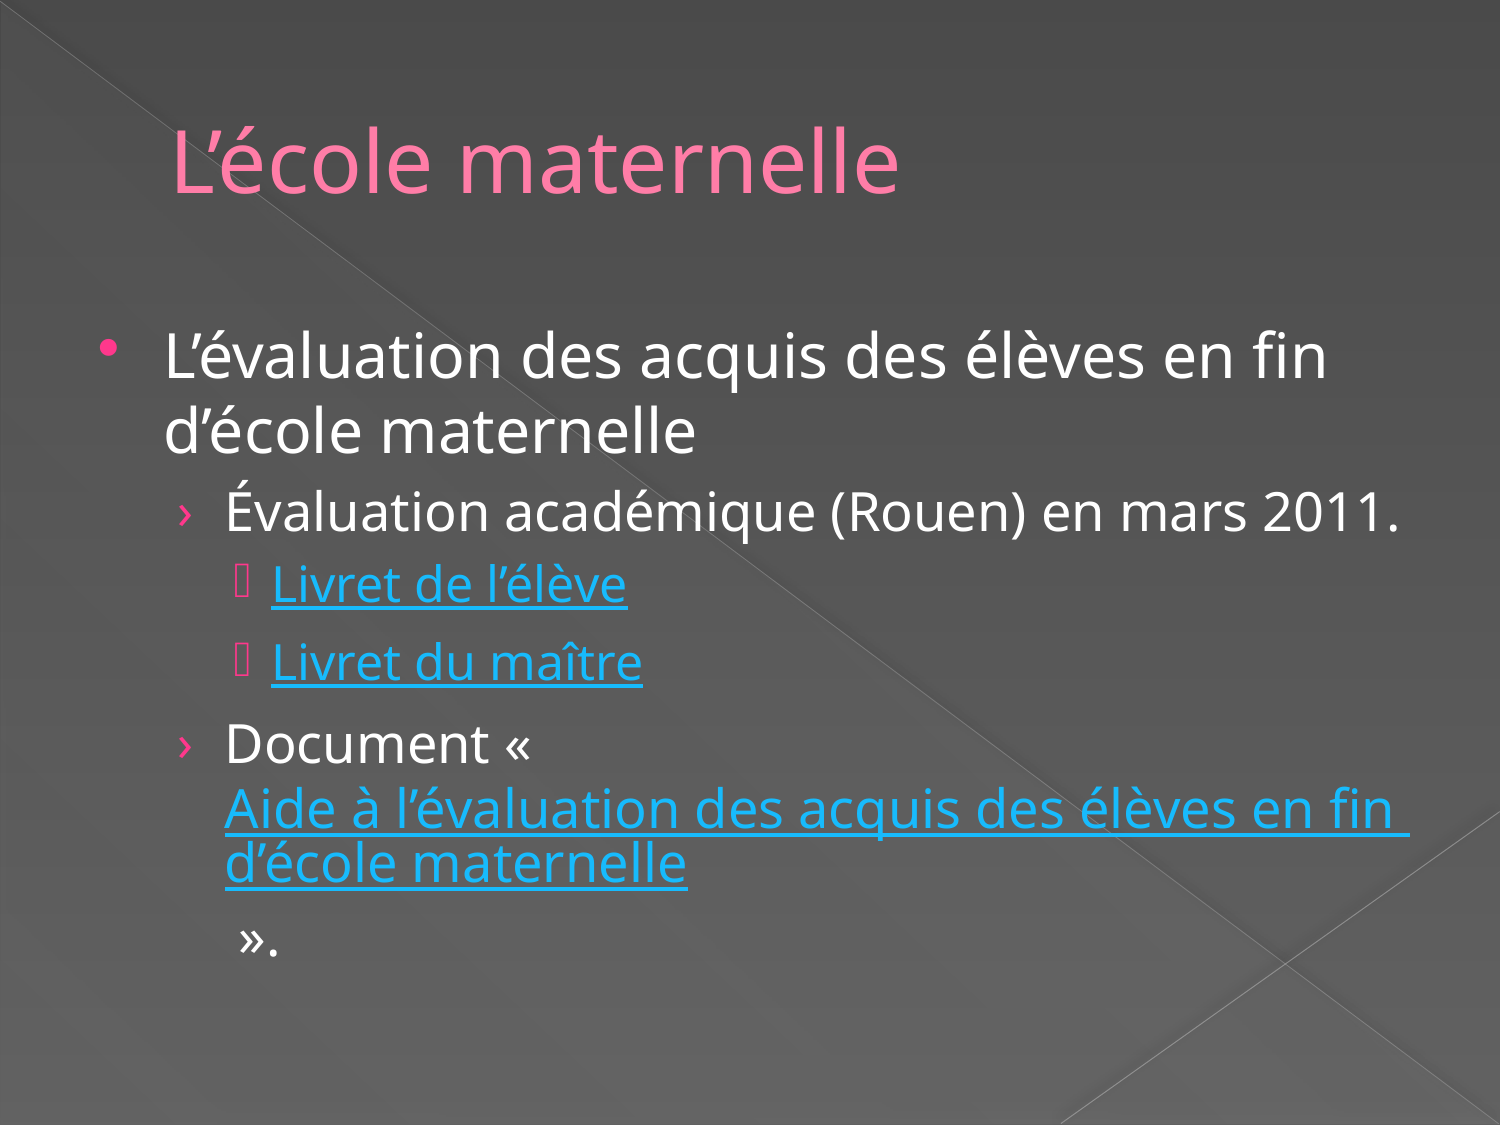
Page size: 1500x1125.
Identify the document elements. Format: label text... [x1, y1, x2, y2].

title L’école maternelle [75, 43, 1425, 274]
list L’évaluation des acquis des élèves en fin d’école maternelle Évaluation académique (Rouen) en mars 2011. Livret de l’élève Livret du maître Document « Aide à l’évaluation des acquis des élèves en fin d’école maternelle ». [75, 308, 1425, 1059]
